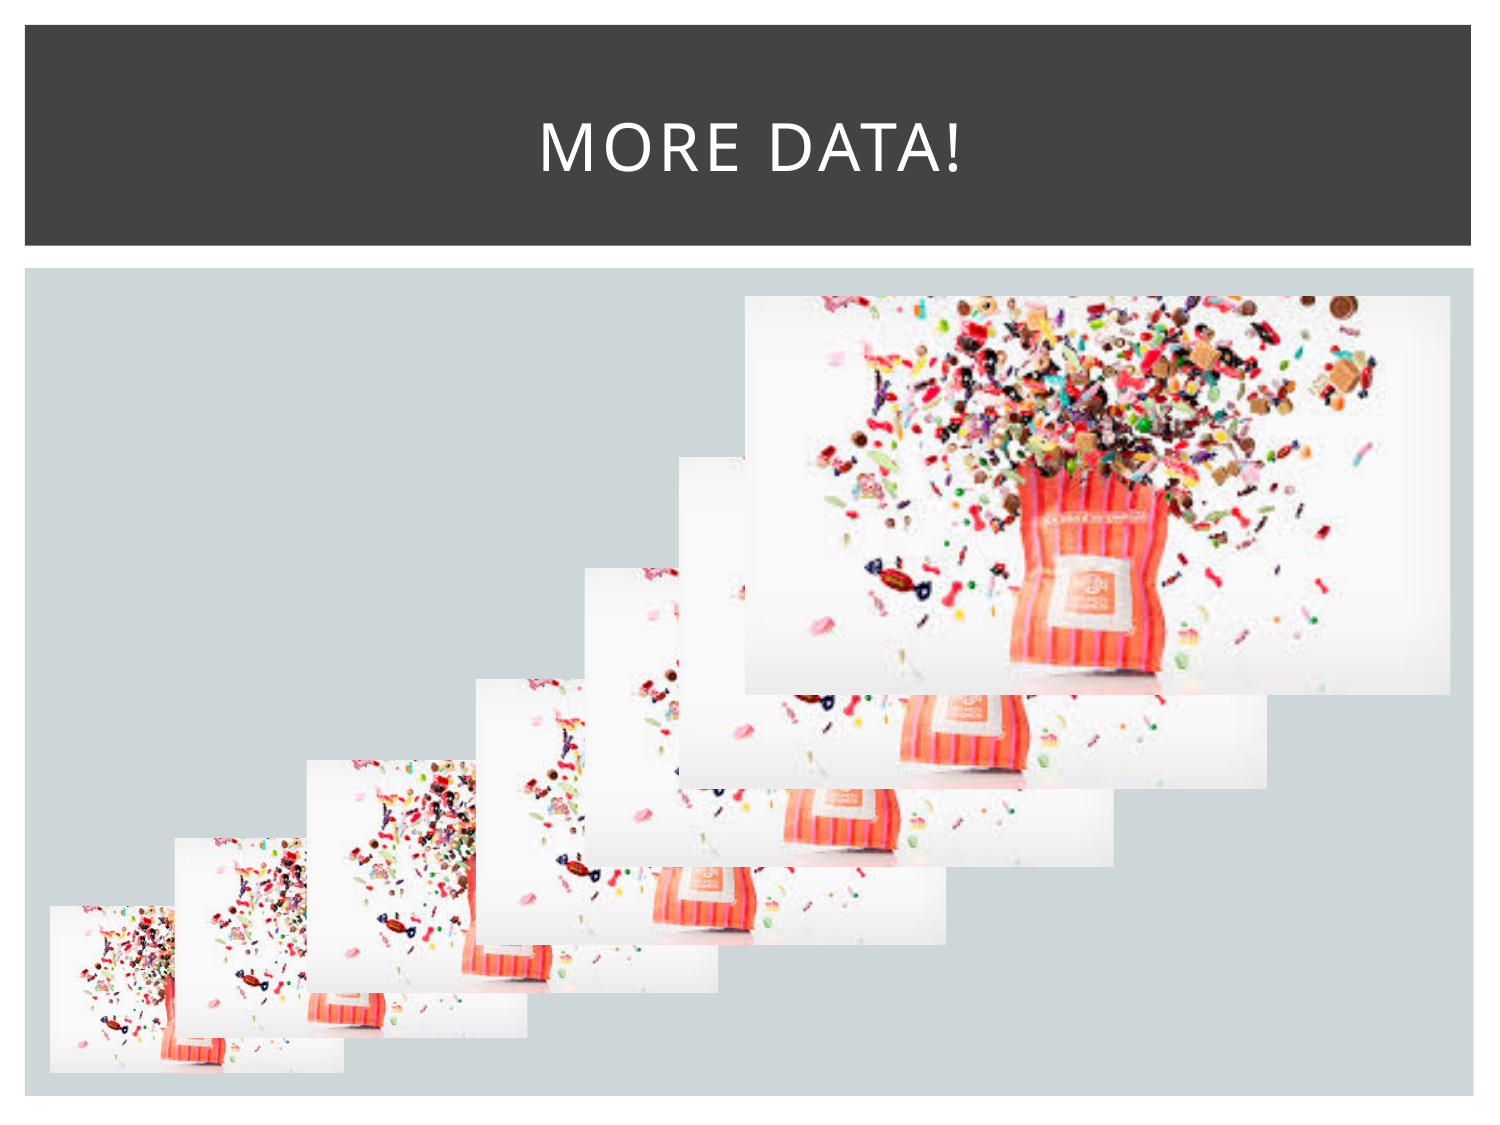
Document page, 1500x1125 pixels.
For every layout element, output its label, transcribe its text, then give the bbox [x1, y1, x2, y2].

title More Data! [62, 58, 1438, 232]
picture [49, 286, 1451, 1077]
